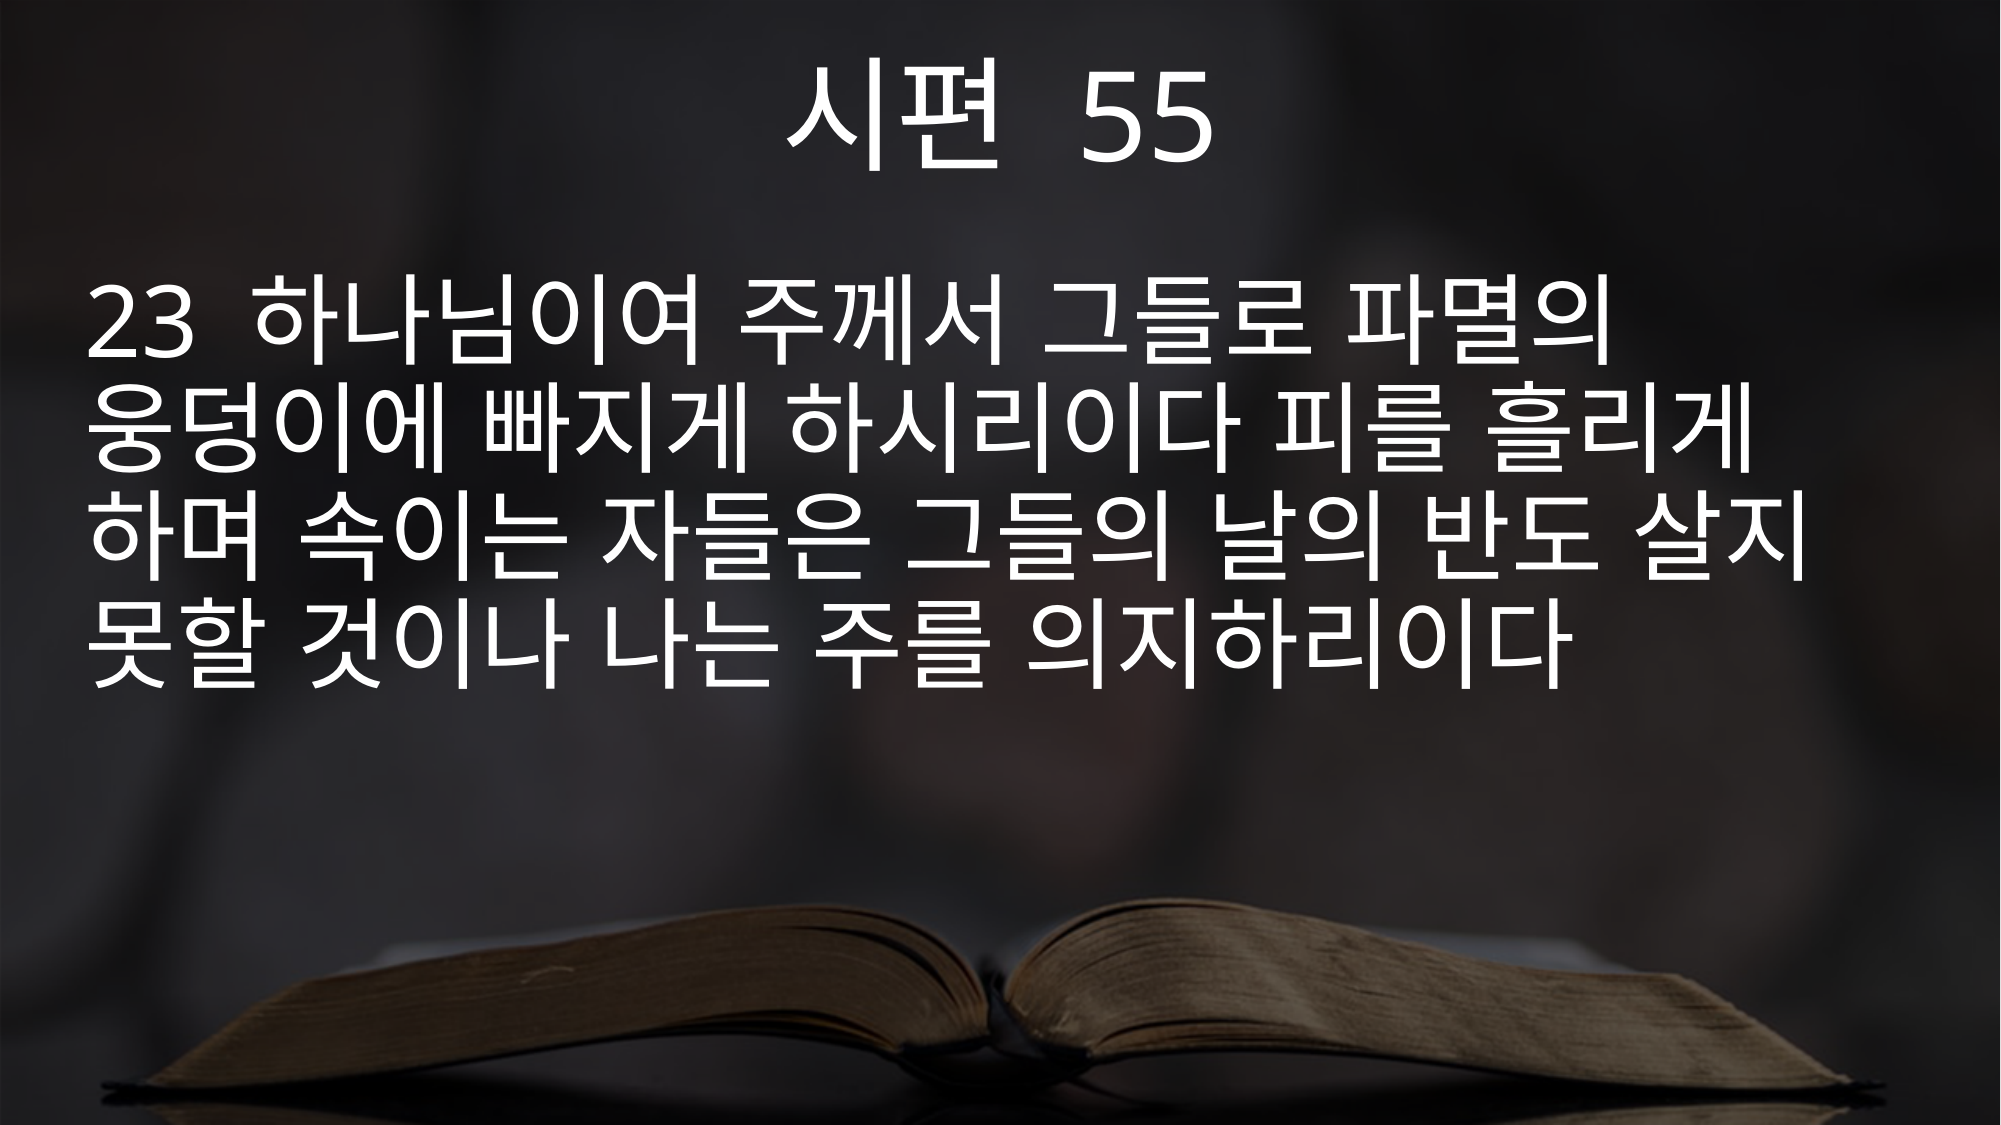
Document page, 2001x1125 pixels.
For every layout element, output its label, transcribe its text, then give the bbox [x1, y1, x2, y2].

list 23 하나님이여 주께서 그들로 파멸의 웅덩이에 빠지게 하시리이다 피를 흘리게 하며 속이는 자들은 그들의 날의 반도 살지 못할 것이나 나는 주를 의지하리이다 [69, 263, 1953, 423]
footer 시편 55 [0, 32, 2000, 192]
picture [0, 0, 2001, 1125]
